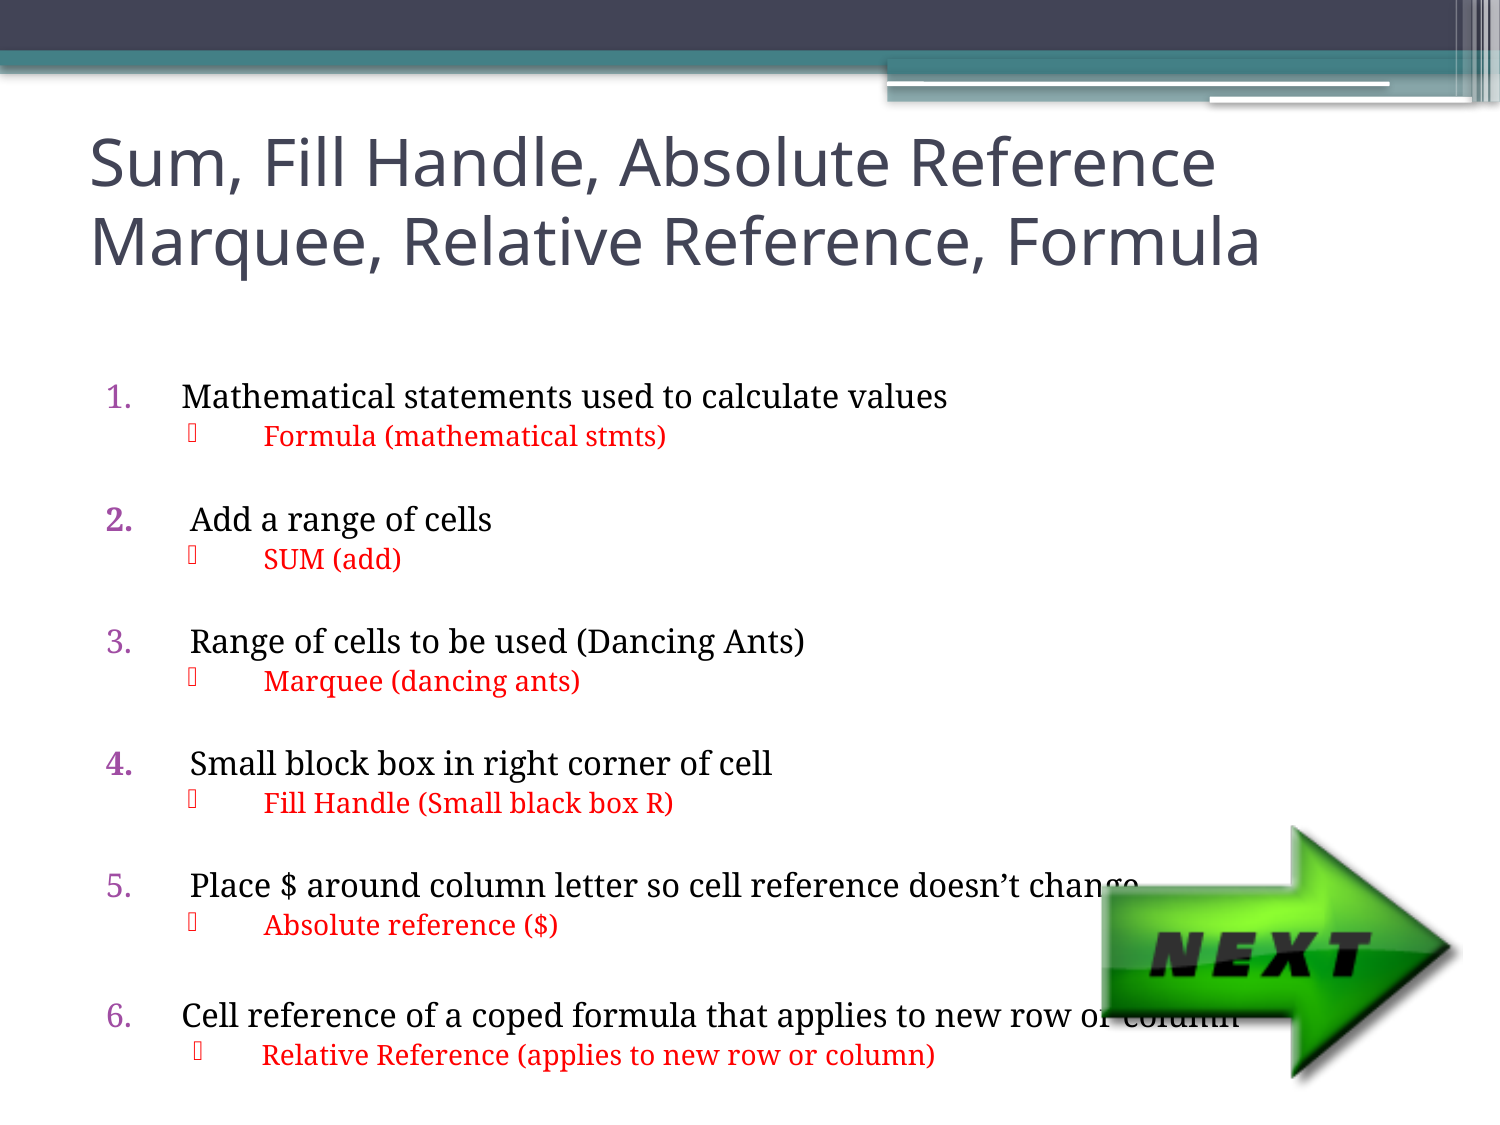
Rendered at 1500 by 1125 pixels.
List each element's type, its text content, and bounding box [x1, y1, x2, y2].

title Sum, Fill Handle, Absolute Reference Marquee, Relative Reference, Formula [75, 112, 1425, 288]
picture [1087, 774, 1463, 1125]
list Mathematical statements used to calculate values Formula (mathematical stmts) Add a range of cells SUM (add) Range of cells to be used (Dancing Ants) Marquee (dancing ants) Small block box in right corner of cell Fill Handle (Small black box R) Place $ around column letter so cell reference doesn’t change Absolute reference ($) Cell reference of a coped formula that applies to new row or column Relative Reference (applies to new row or column) [75, 368, 1425, 1079]
